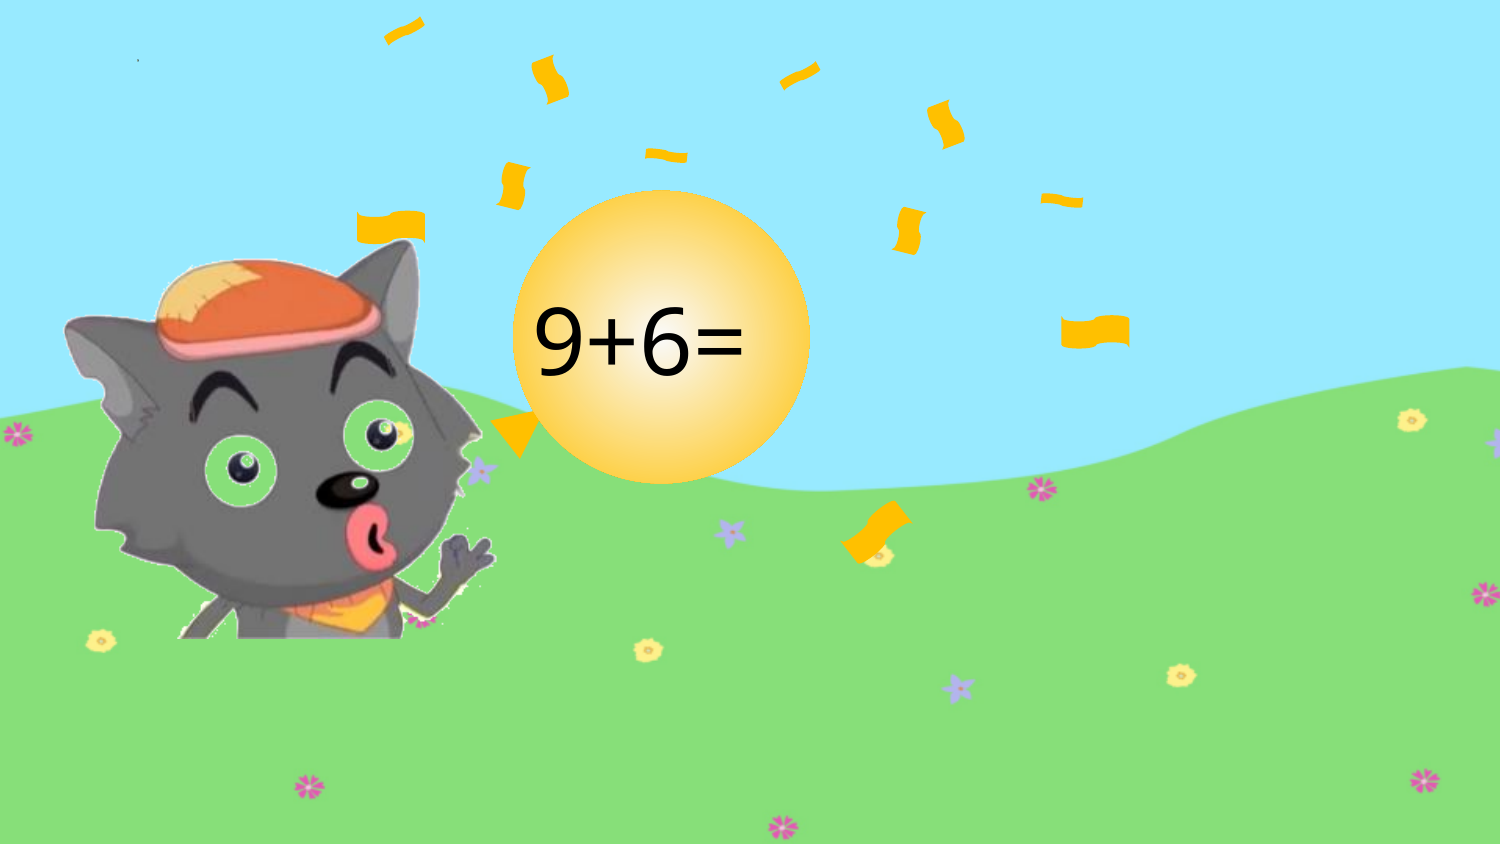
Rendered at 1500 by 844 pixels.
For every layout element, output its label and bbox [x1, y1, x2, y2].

text_box [358, 26, 1129, 548]
picture [0, 0, 1500, 844]
